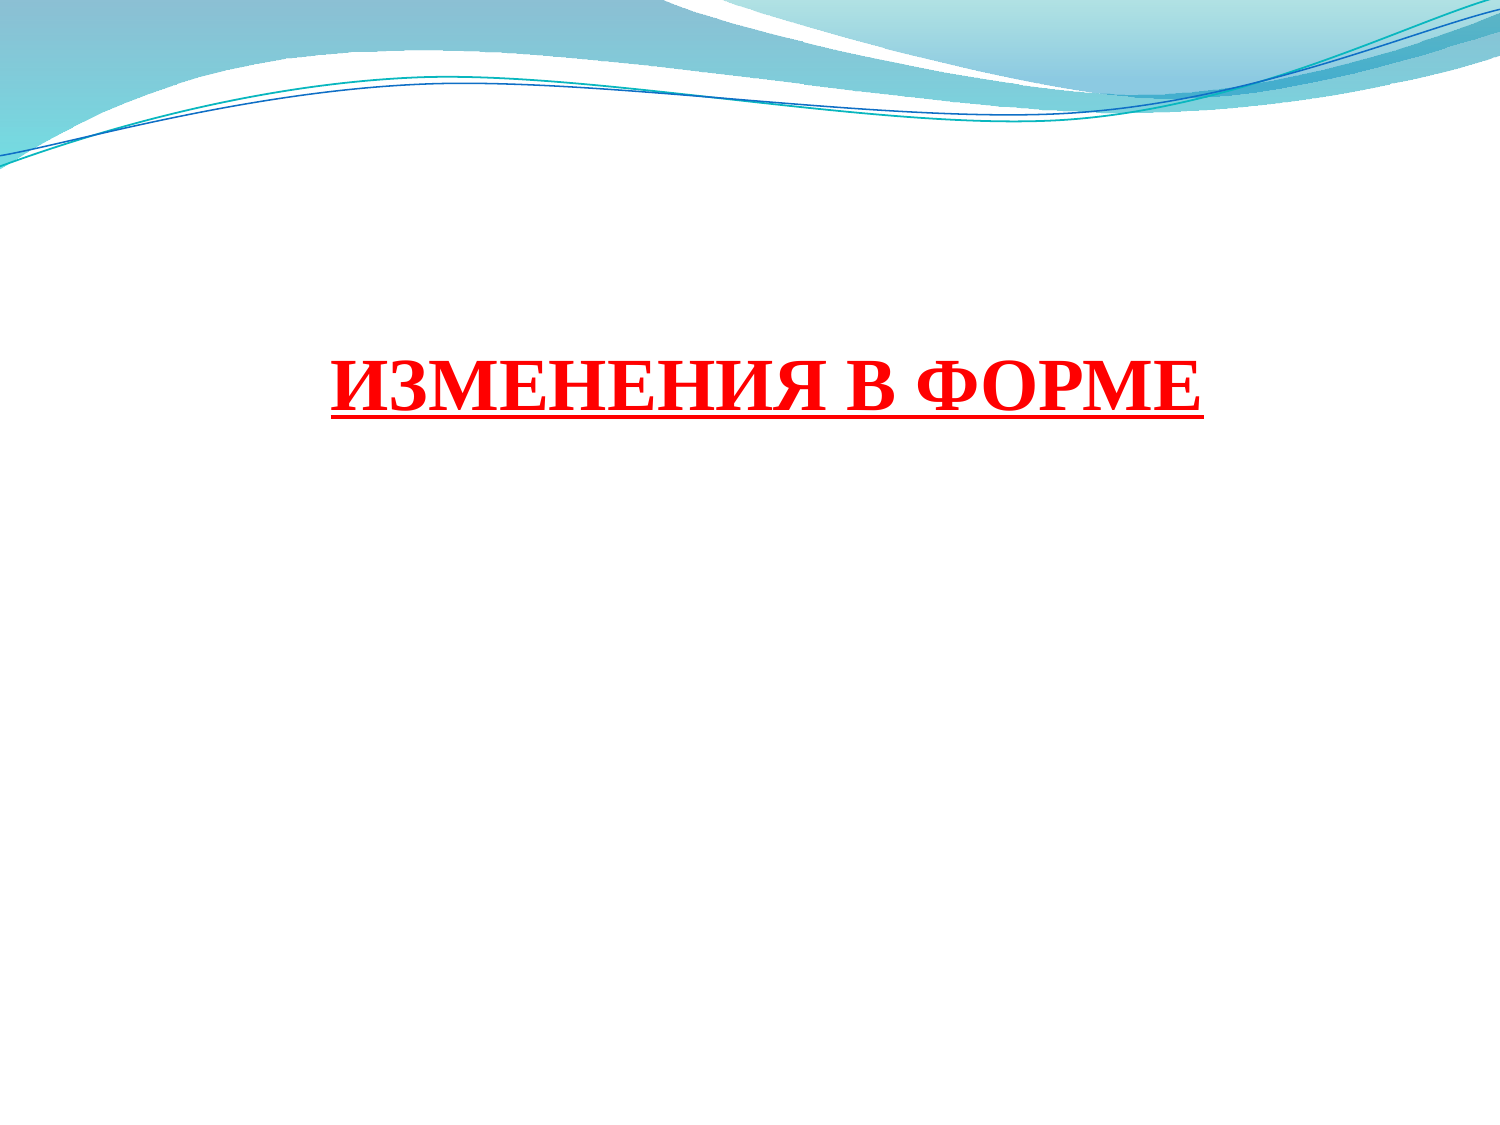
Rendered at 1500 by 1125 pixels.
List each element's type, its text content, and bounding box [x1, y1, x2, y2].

text_box ИЗМЕНЕНИЯ В ФОРМЕ [128, 328, 1407, 433]
